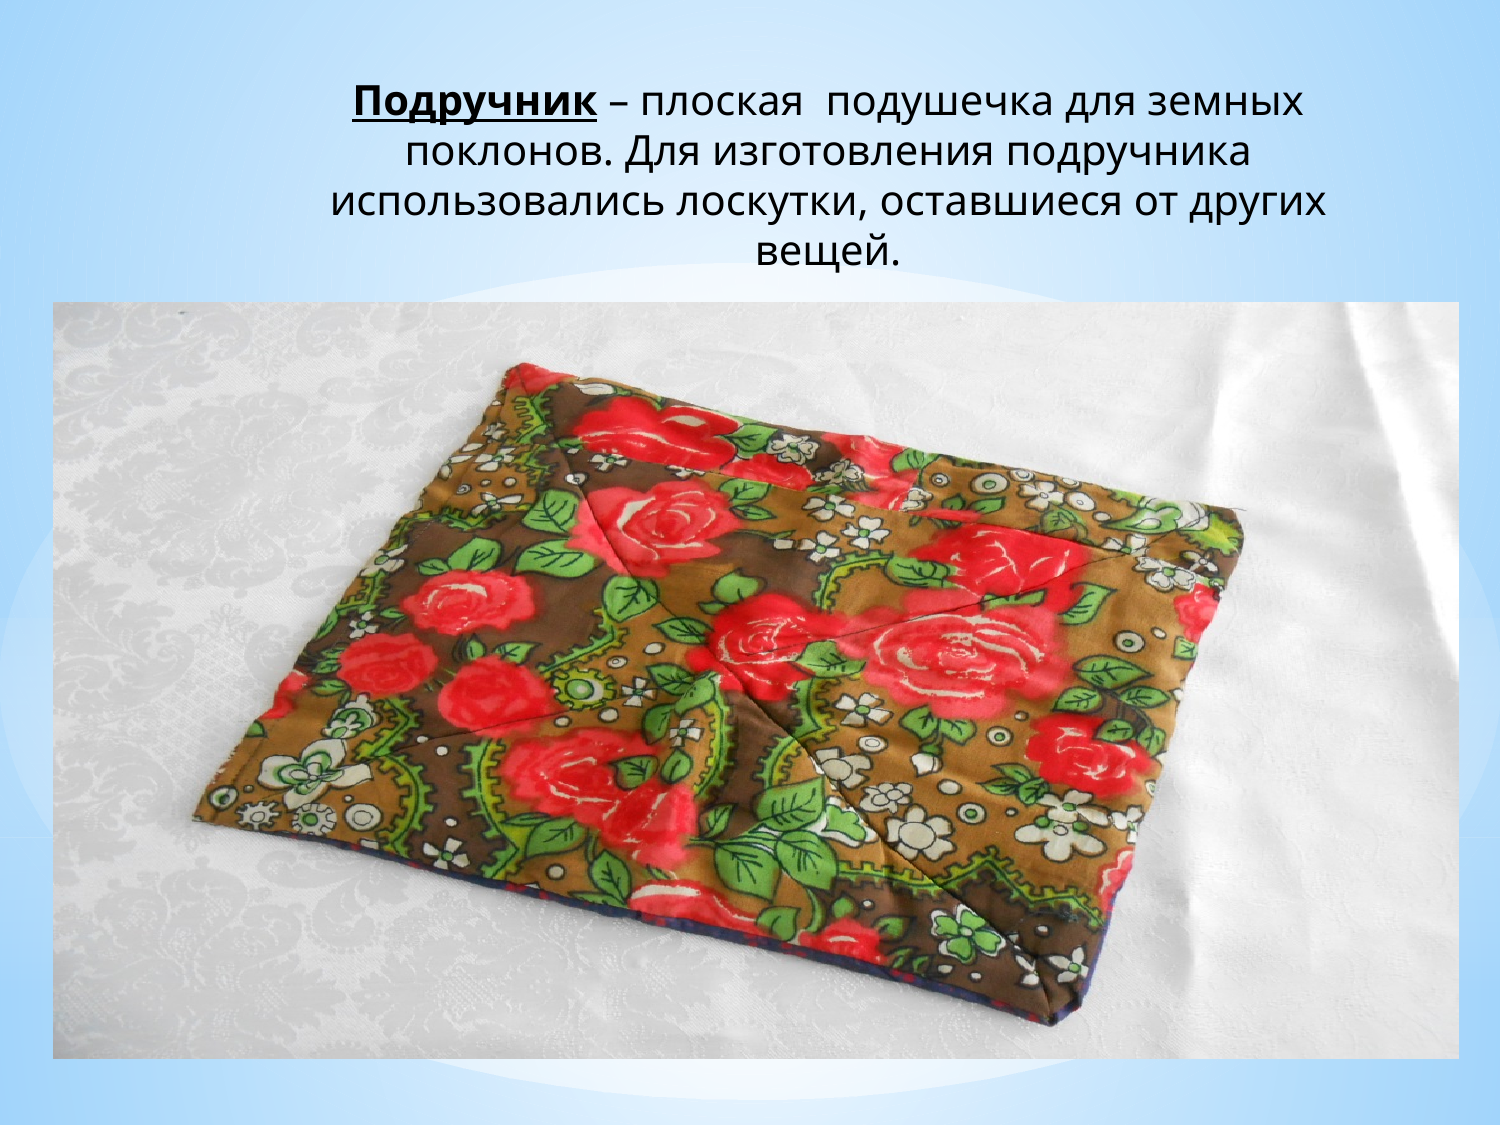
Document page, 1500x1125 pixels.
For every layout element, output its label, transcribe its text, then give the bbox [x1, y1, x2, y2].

text_box Подручник – плоская подушечка для земных поклонов. Для изготовления подручника использовались лоскутки, оставшиеся от других вещей. [294, 66, 1363, 232]
picture [52, 302, 1459, 1059]
